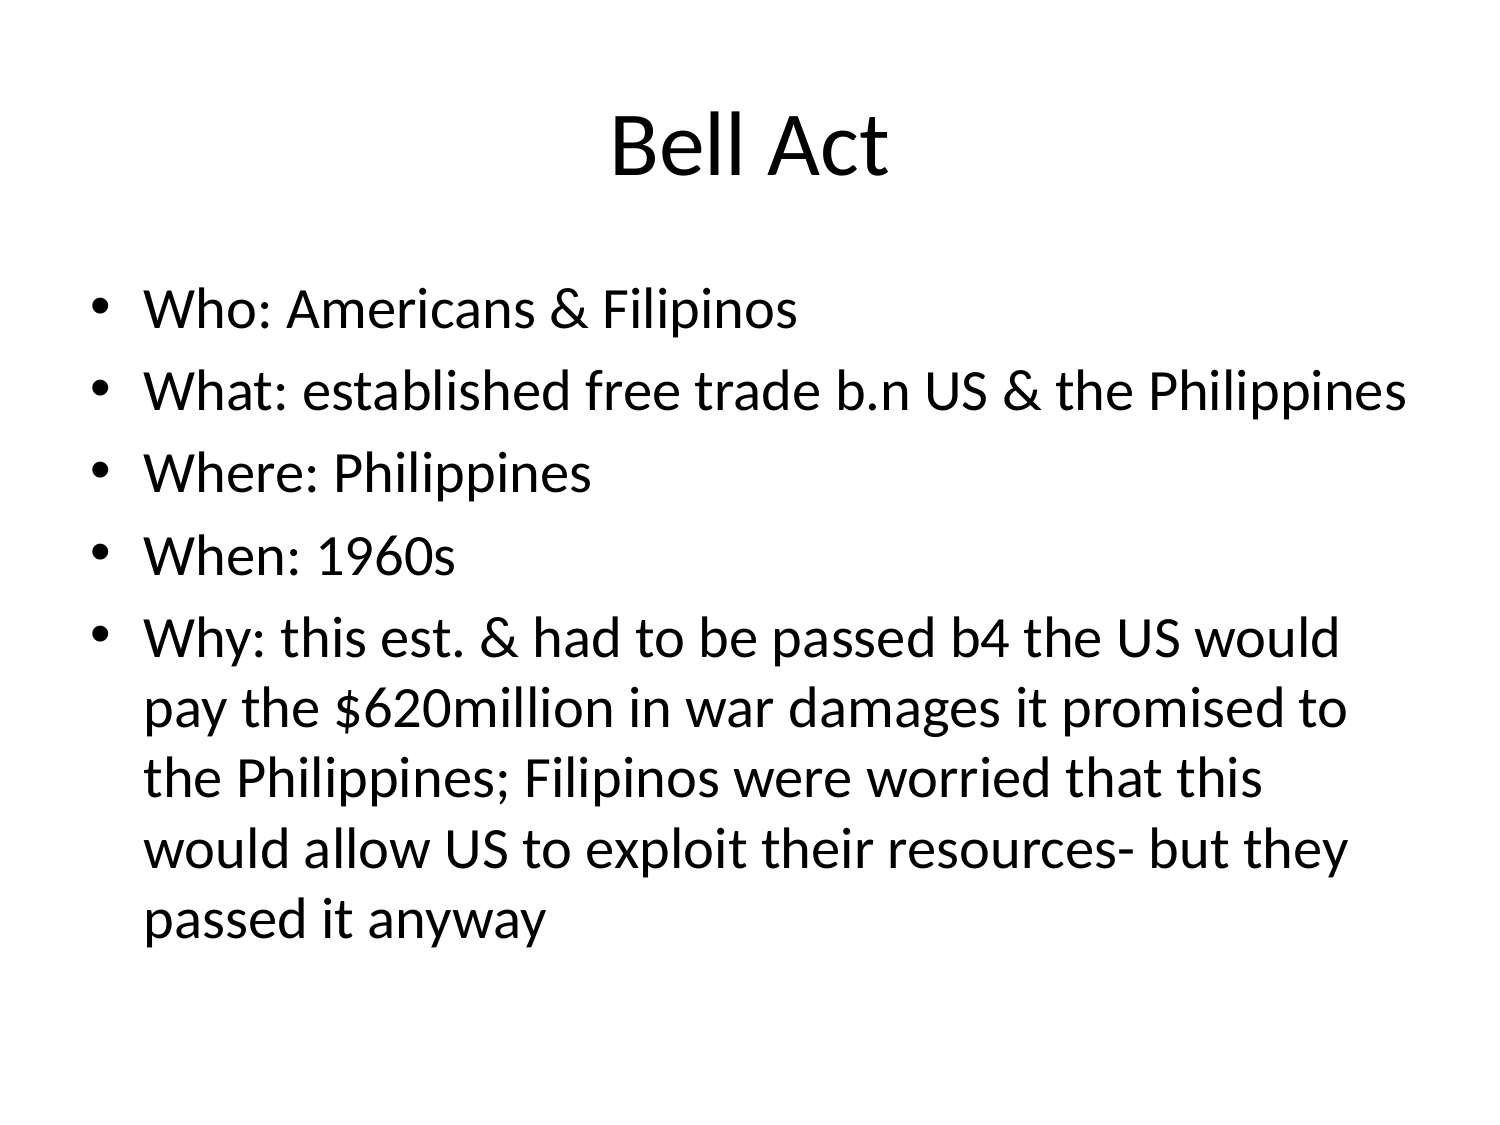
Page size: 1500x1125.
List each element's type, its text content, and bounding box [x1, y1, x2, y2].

list Who: Americans & Filipinos What: established free trade b.n US & the Philippines Where: Philippines When: 1960s Why: this est. & had to be passed b4 the US would pay the $620million in war damages it promised to the Philippines; Filipinos were worried that this would allow US to exploit their resources- but they passed it anyway [75, 262, 1425, 1005]
title Bell Act [75, 45, 1425, 233]
